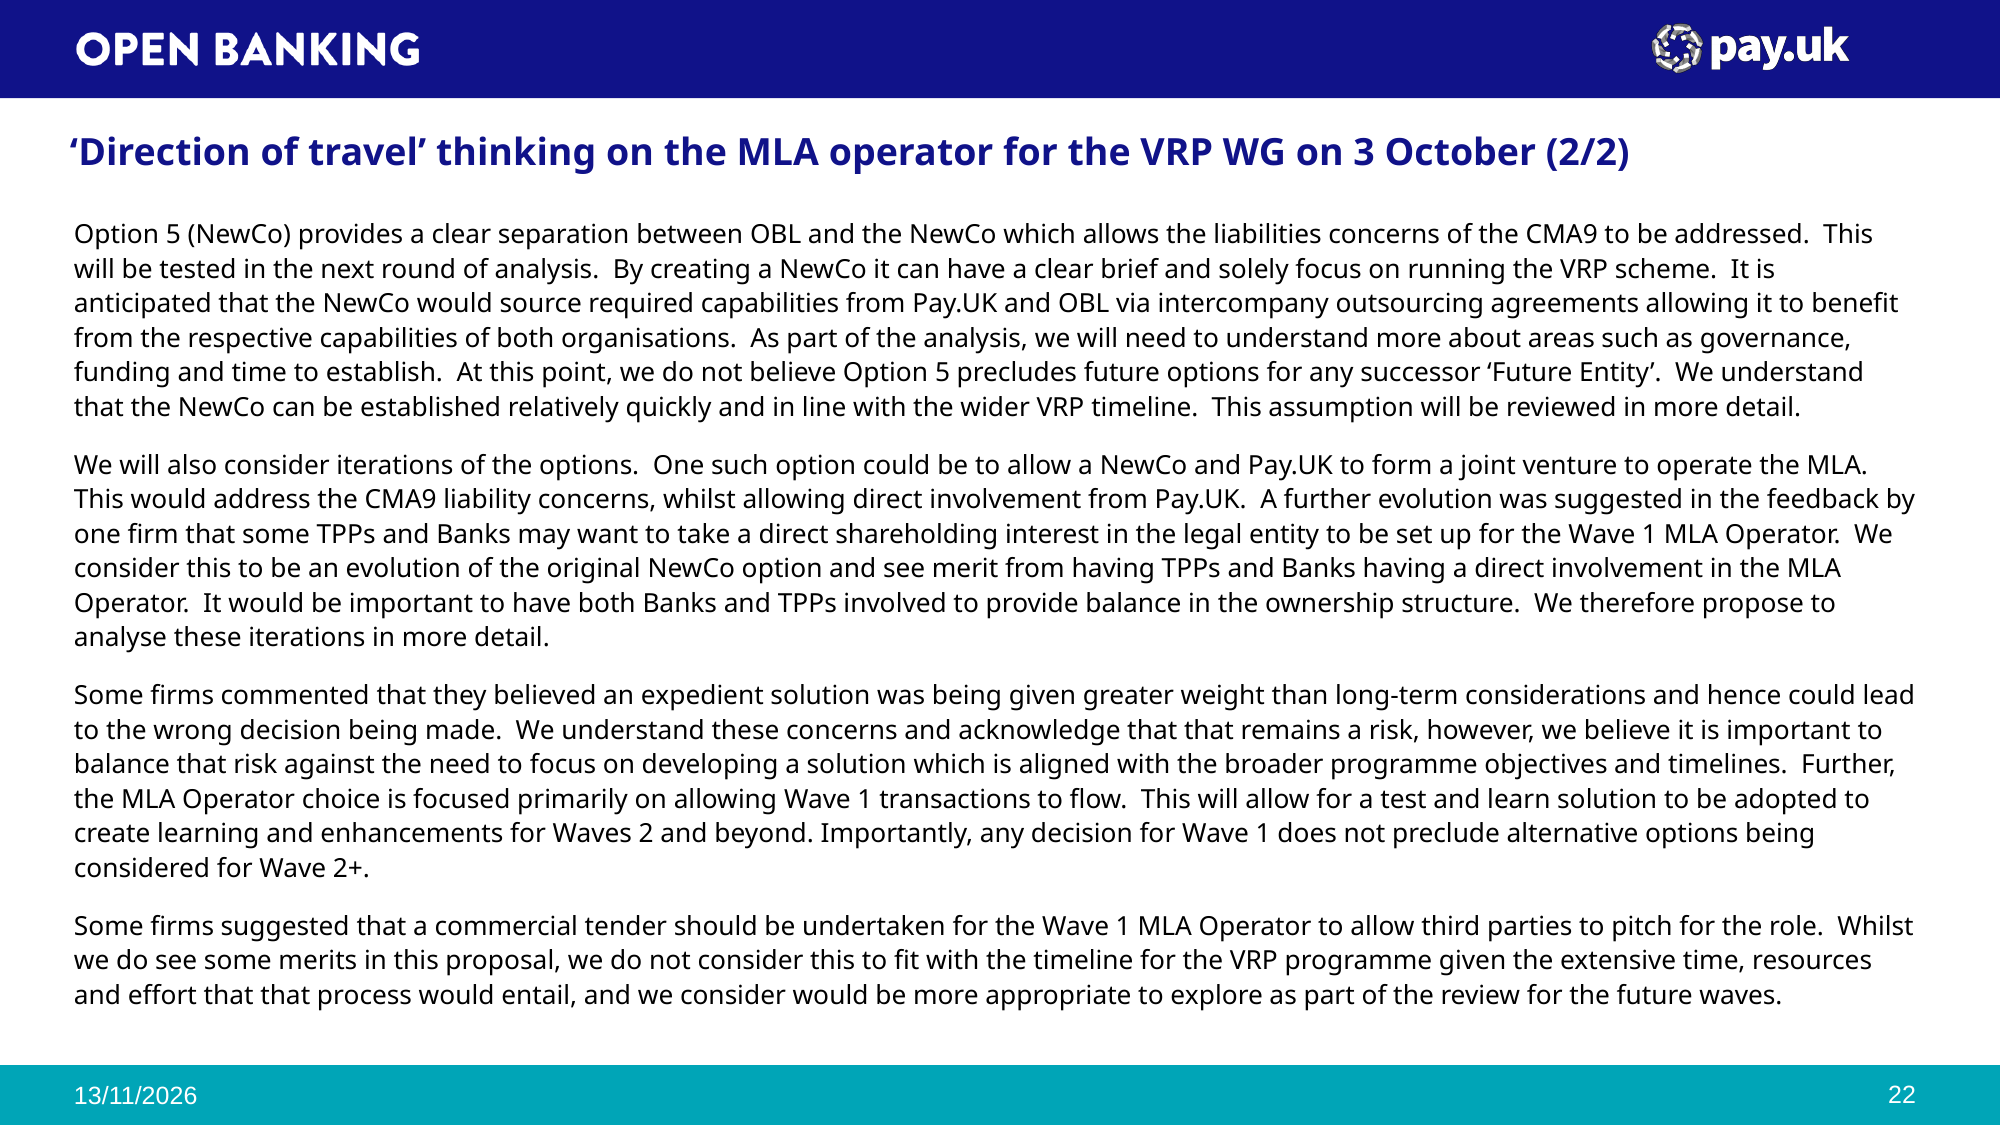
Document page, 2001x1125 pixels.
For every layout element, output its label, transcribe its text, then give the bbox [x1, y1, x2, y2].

list Option 5 (NewCo) provides a clear separation between OBL and the NewCo which allows the liabilities concerns of the CMA9 to be addressed. This will be tested in the next round of analysis. By creating a NewCo it can have a clear brief and solely focus on running the VRP scheme. It is anticipated that the NewCo would source required capabilities from Pay.UK and OBL via intercompany outsourcing agreements allowing it to benefit from the respective capabilities of both organisations. As part of the analysis, we will need to understand more about areas such as governance, funding and time to establish. At this point, we do not believe Option 5 precludes future options for any successor ‘Future Entity’. We understand that the NewCo can be established relatively quickly and in line with the wider VRP timeline. This assumption will be reviewed in more detail. We will also consider iterations of the options. One such option could be to allow a NewCo and Pay.UK to form a joint venture to operate the MLA. This would address the CMA9 liability concerns, whilst allowing direct involvement from Pay.UK. A further evolution was suggested in the feedback by one firm that some TPPs and Banks may want to take a direct shareholding interest in the legal entity to be set up for the Wave 1 MLA Operator. We consider this to be an evolution of the original NewCo option and see merit from having TPPs and Banks having a direct involvement in the MLA Operator. It would be important to have both Banks and TPPs involved to provide balance in the ownership structure. We therefore propose to analyse these iterations in more detail. Some firms commented that they believed an expedient solution was being given greater weight than long-term considerations and hence could lead to the wrong decision being made. We understand these concerns and acknowledge that that remains a risk, however, we believe it is important to balance that risk against the need to focus on developing a solution which is aligned with the broader programme objectives and timelines. Further, the MLA Operator choice is focused primarily on allowing Wave 1 transactions to flow. This will allow for a test and learn solution to be adopted to create learning and enhancements for Waves 2 and beyond. Importantly, any decision for Wave 1 does not preclude alternative options being considered for Wave 2+. Some firms suggested that a commercial tender should be undertaken for the Wave 1 MLA Operator to allow third parties to pitch for the role. Whilst we do see some merits in this proposal, we do not consider this to fit with the timeline for the VRP programme given the extensive time, resources and effort that that process would entail, and we consider would be more appropriate to explore as part of the review for the future waves. [59, 206, 1936, 1018]
title ‘Direction of travel’ thinking on the MLA operator for the VRP WG on 3 October (2/2) [54, 125, 1734, 207]
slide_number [59, 1065, 509, 1125]
slide_number 22 [1412, 1064, 1932, 1124]
picture [1644, 12, 1856, 78]
picture [43, 0, 452, 99]
footer [662, 1064, 1338, 1124]
